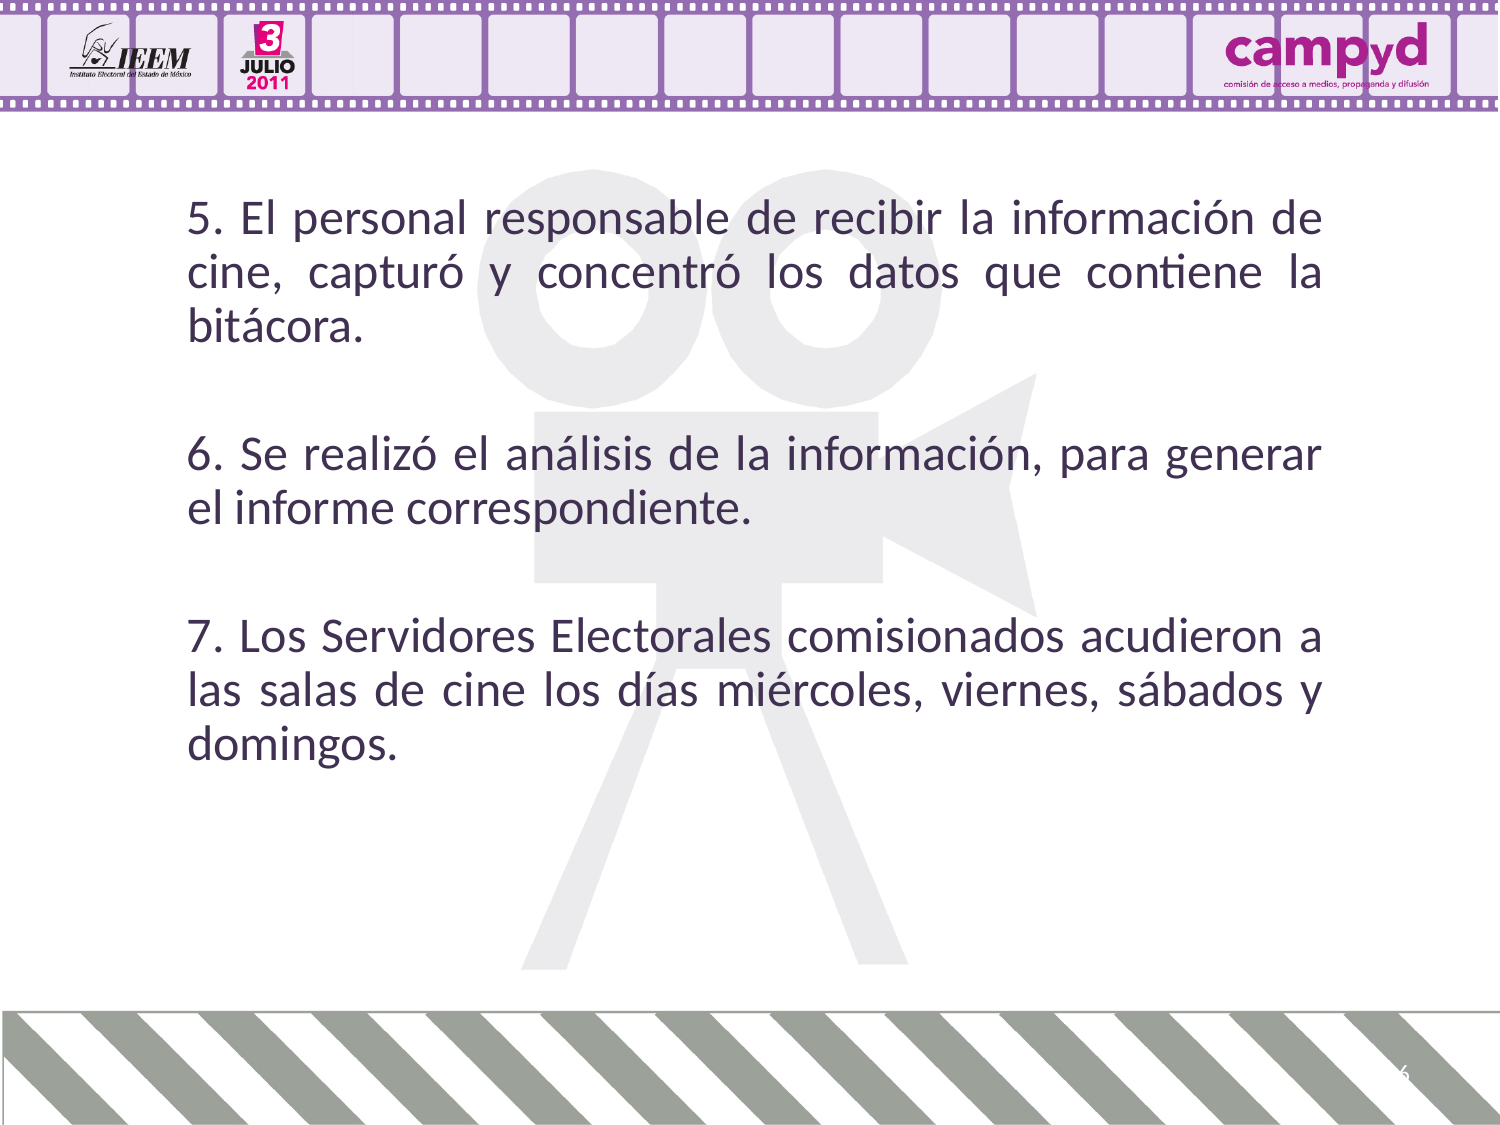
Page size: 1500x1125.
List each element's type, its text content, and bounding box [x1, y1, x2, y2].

picture [0, 0, 1500, 1125]
text_box 5. El personal responsable de recibir la información de cine, capturó y concentró los datos que contiene la bitácora. 6. Se realizó el análisis de la información, para generar el informe correspondiente. 7. Los Servidores Electorales comisionados acudieron a las salas de cine los días miércoles, viernes, sábados y domingos. [157, 184, 1339, 779]
slide_number 16 [1074, 1042, 1425, 1103]
